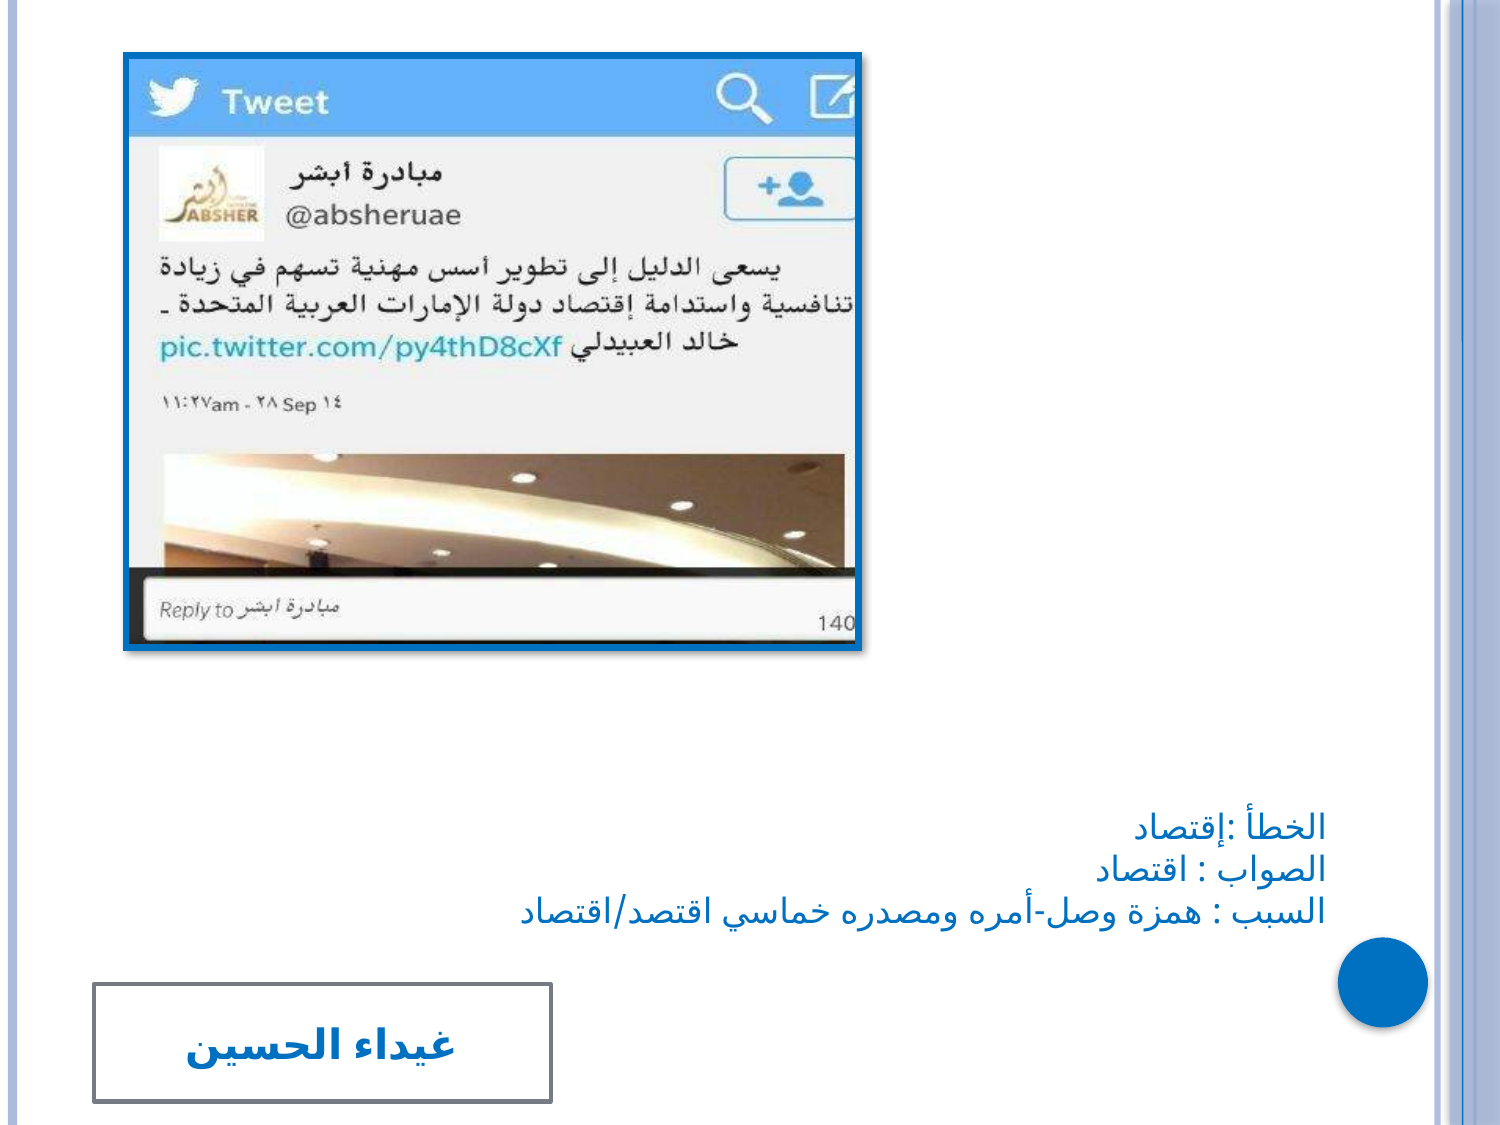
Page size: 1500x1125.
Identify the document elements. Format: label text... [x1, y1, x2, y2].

picture [128, 57, 856, 645]
text_box غيداء الحسين [92, 982, 553, 1104]
title الخطأ :إقتصاد الصواب : اقتصاد السبب : همزة وصل-أمره ومصدره خماسي اقتصد/اقتصاد [117, 750, 1343, 938]
